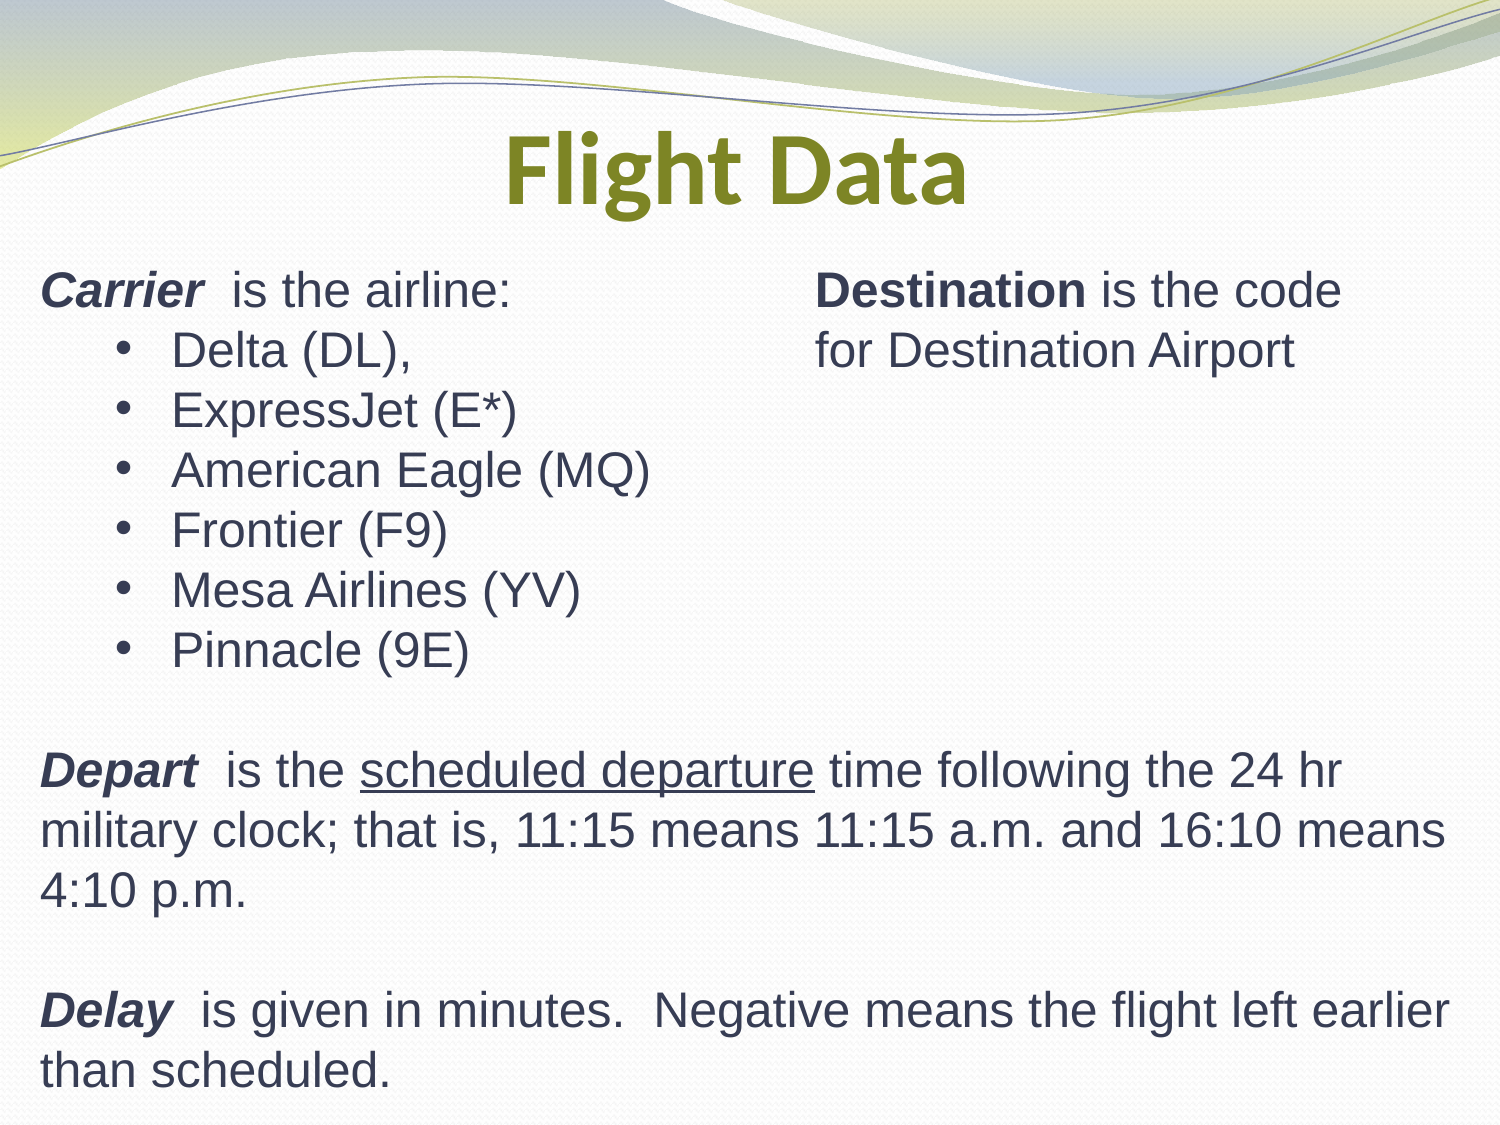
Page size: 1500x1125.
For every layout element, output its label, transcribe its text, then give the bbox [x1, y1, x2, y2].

title Flight Data [0, 37, 1475, 225]
text_box Destination is the code for Destination Airport [799, 249, 1388, 385]
text_box Carrier is the airline: Delta (DL), ExpressJet (E*) American Eagle (MQ) Frontier (F9) Mesa Airlines (YV) Pinnacle (9E) Depart is the scheduled departure time following the 24 hr military clock; that is, 11:15 means 11:15 a.m. and 16:10 means 4:10 p.m. Delay is given in minutes. Negative means the flight left earlier than scheduled. Destination is the code for the destination airport. Source: http://www.bts.gov/xml/ontimesummarystatistics/src/index.xml [24, 249, 1475, 1125]
